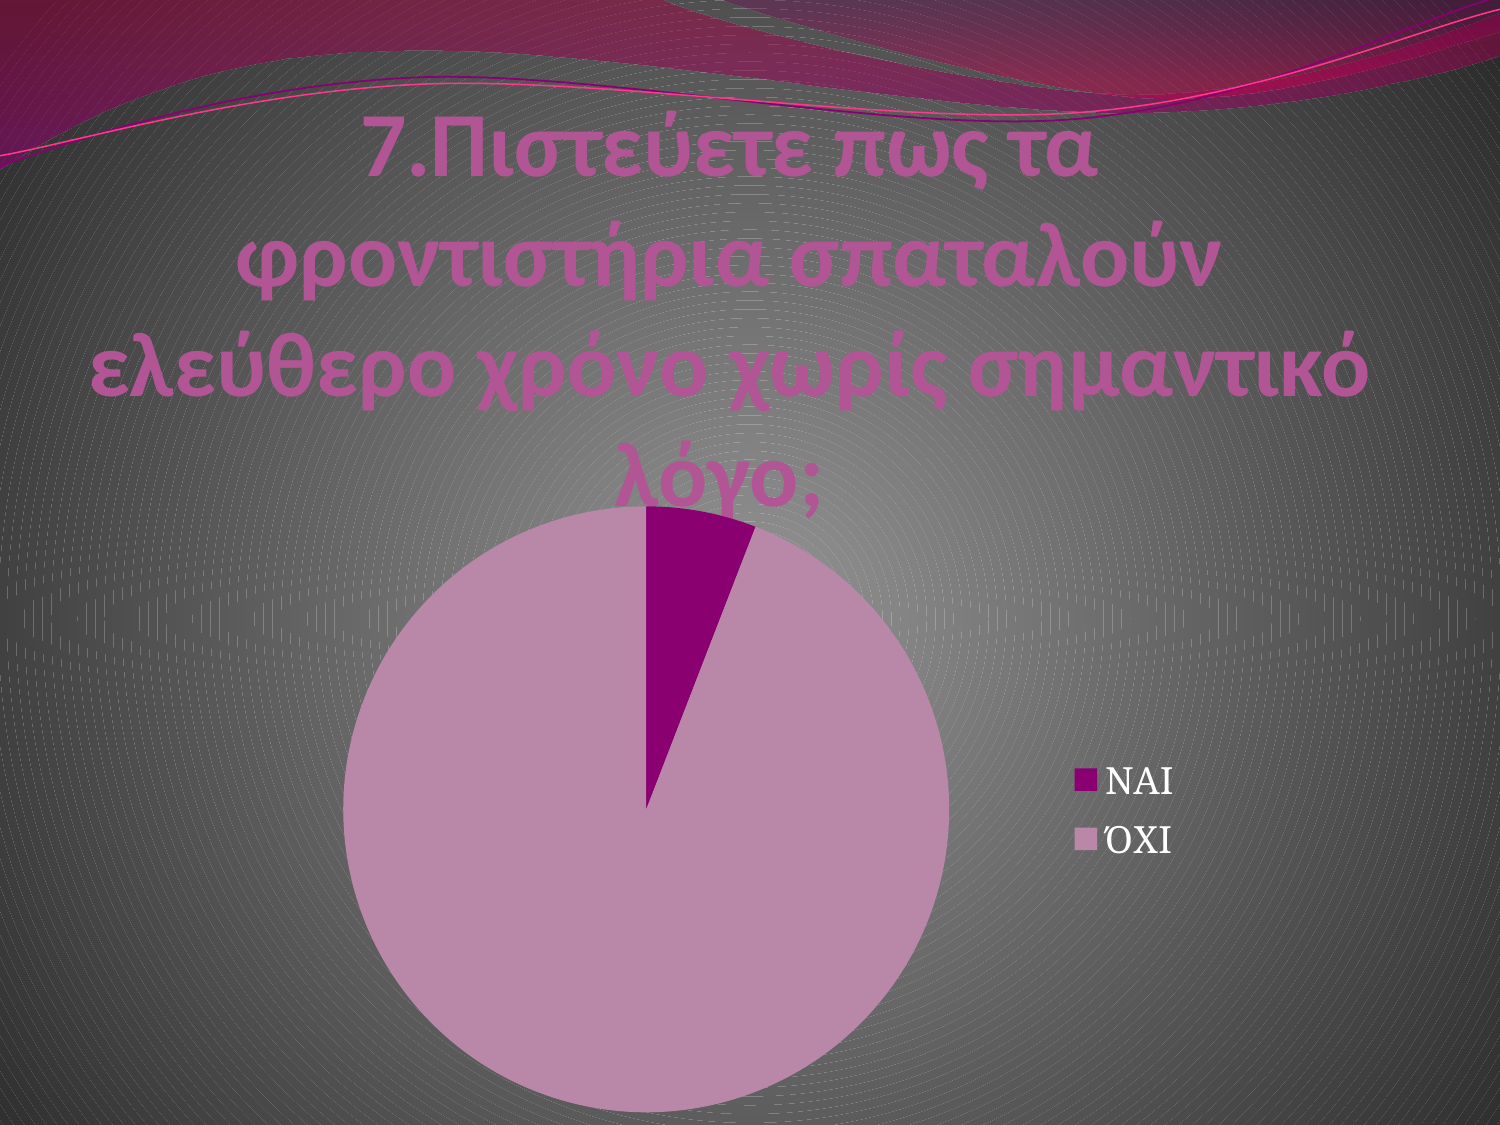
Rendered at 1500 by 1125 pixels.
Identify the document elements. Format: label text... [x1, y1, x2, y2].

chart [229, 493, 1200, 1125]
title 7.Πιστεύετε πως τα φροντιστήρια σπαταλούν ελεύθερο χρόνο χωρίς σημαντικό λόγο; [87, 224, 1376, 525]
